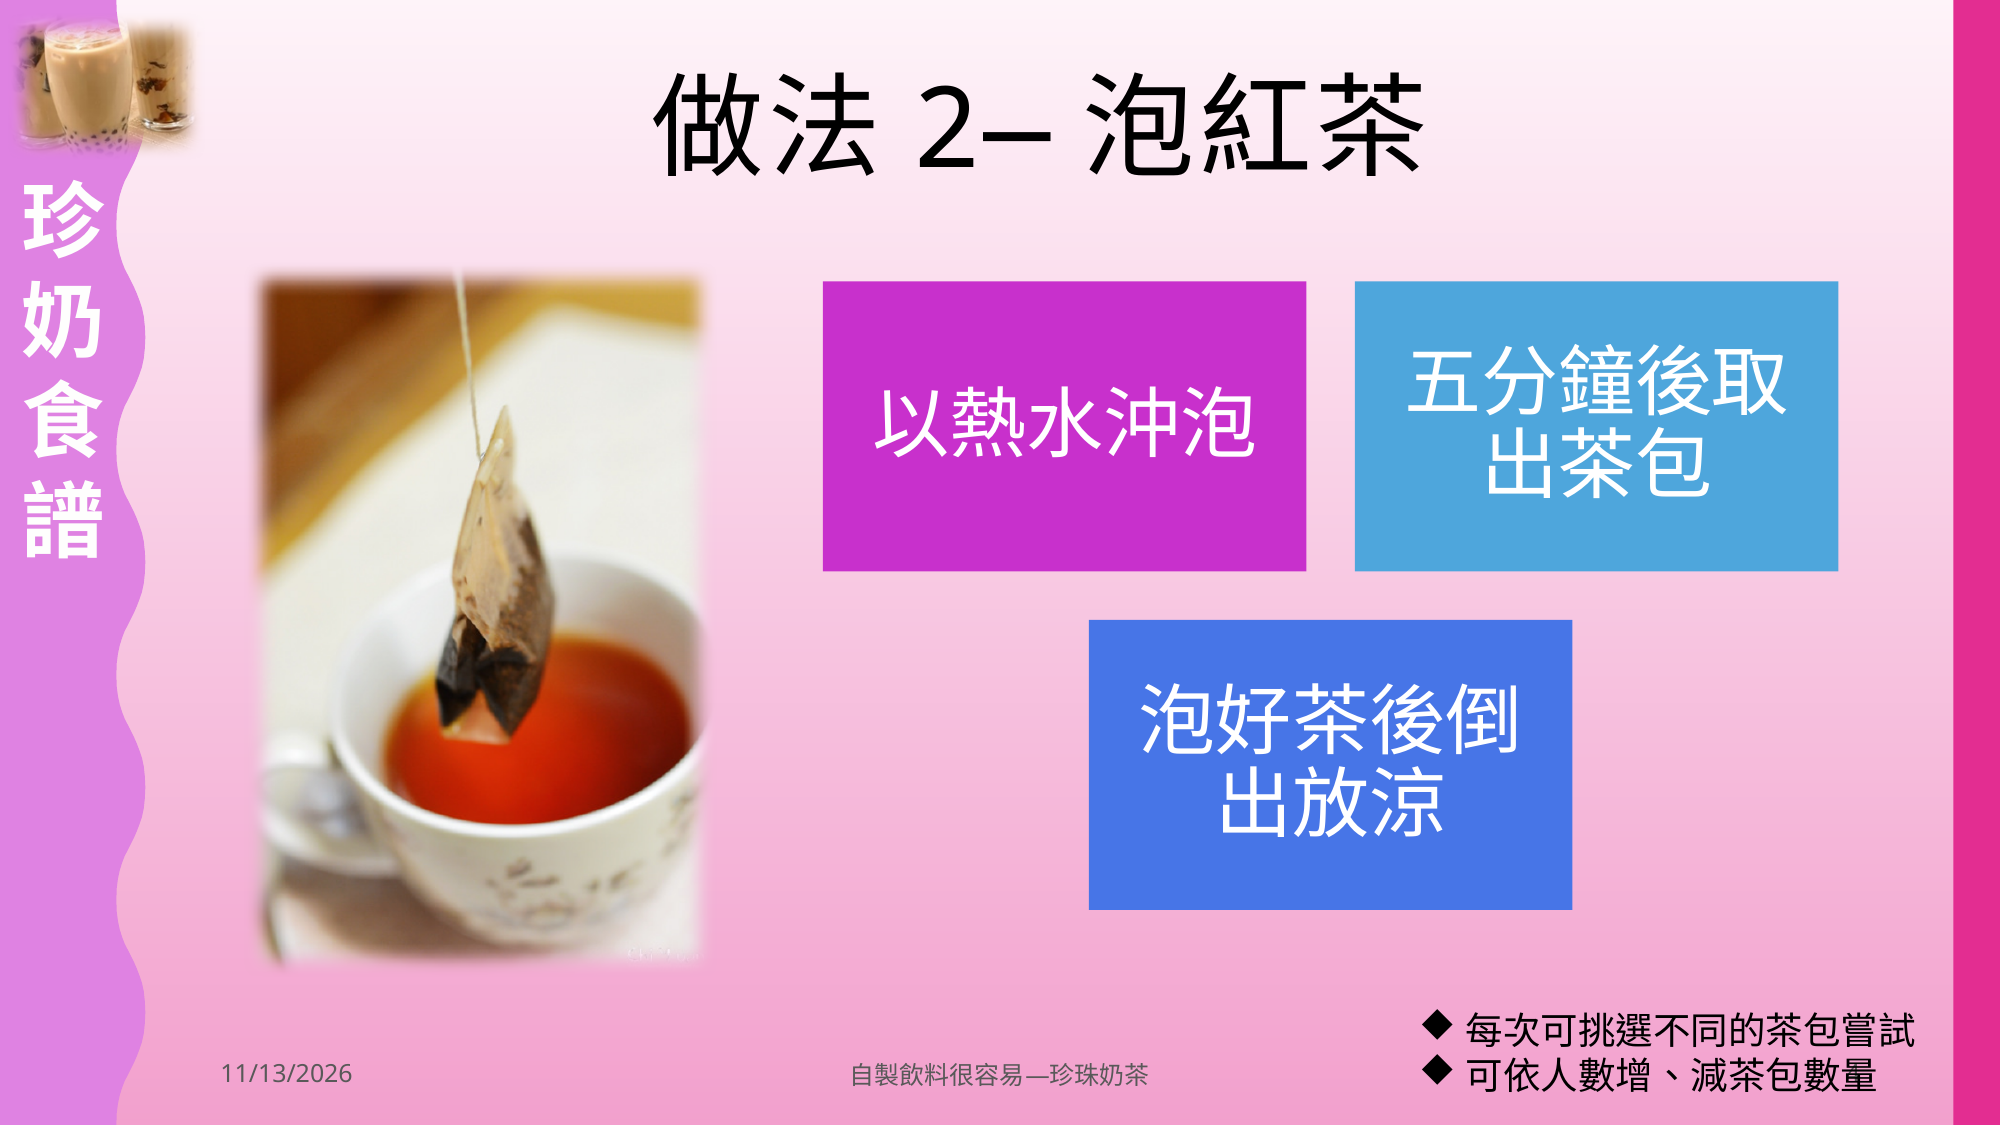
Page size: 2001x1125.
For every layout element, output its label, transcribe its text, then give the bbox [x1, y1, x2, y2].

title 做法2—泡紅茶 [205, 62, 1875, 308]
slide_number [205, 1045, 588, 1103]
footer 自製飲料很容易—珍珠奶茶 [662, 1045, 1338, 1103]
slide_number 4 [1412, 1045, 1875, 1103]
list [243, 262, 717, 977]
picture [36, 41, 176, 132]
text_box 每次可挑選不同的茶包嘗試 可依人數增、減茶包數量 [1404, 999, 1931, 1105]
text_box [822, 231, 1839, 960]
